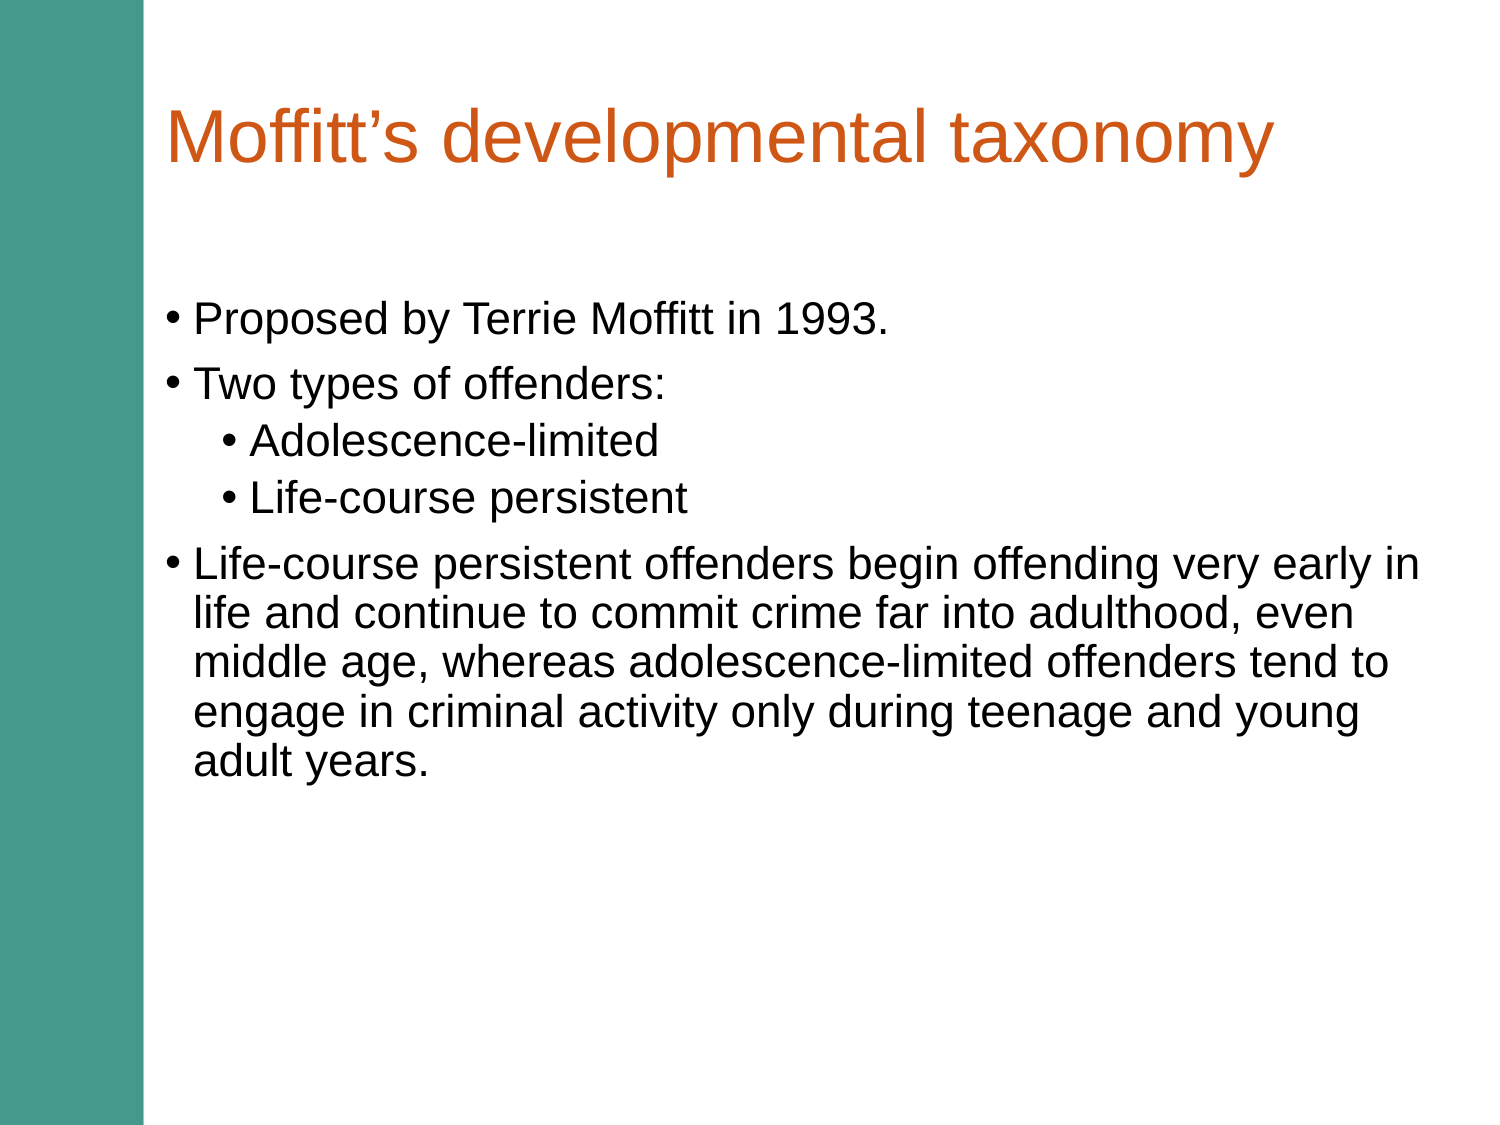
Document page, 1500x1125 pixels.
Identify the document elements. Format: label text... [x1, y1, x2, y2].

title Moffitt’s developmental taxonomy [150, 62, 1444, 216]
picture [0, 0, 1500, 1125]
list Proposed by Terrie Moffitt in 1993. Two types of offenders: Adolescence-limited Life-course persistent Life-course persistent offenders begin offending very early in life and continue to commit crime far into adulthood, even middle age, whereas adolescence-limited offenders tend to engage in criminal activity only during teenage and young adult years. [150, 287, 1444, 1002]
